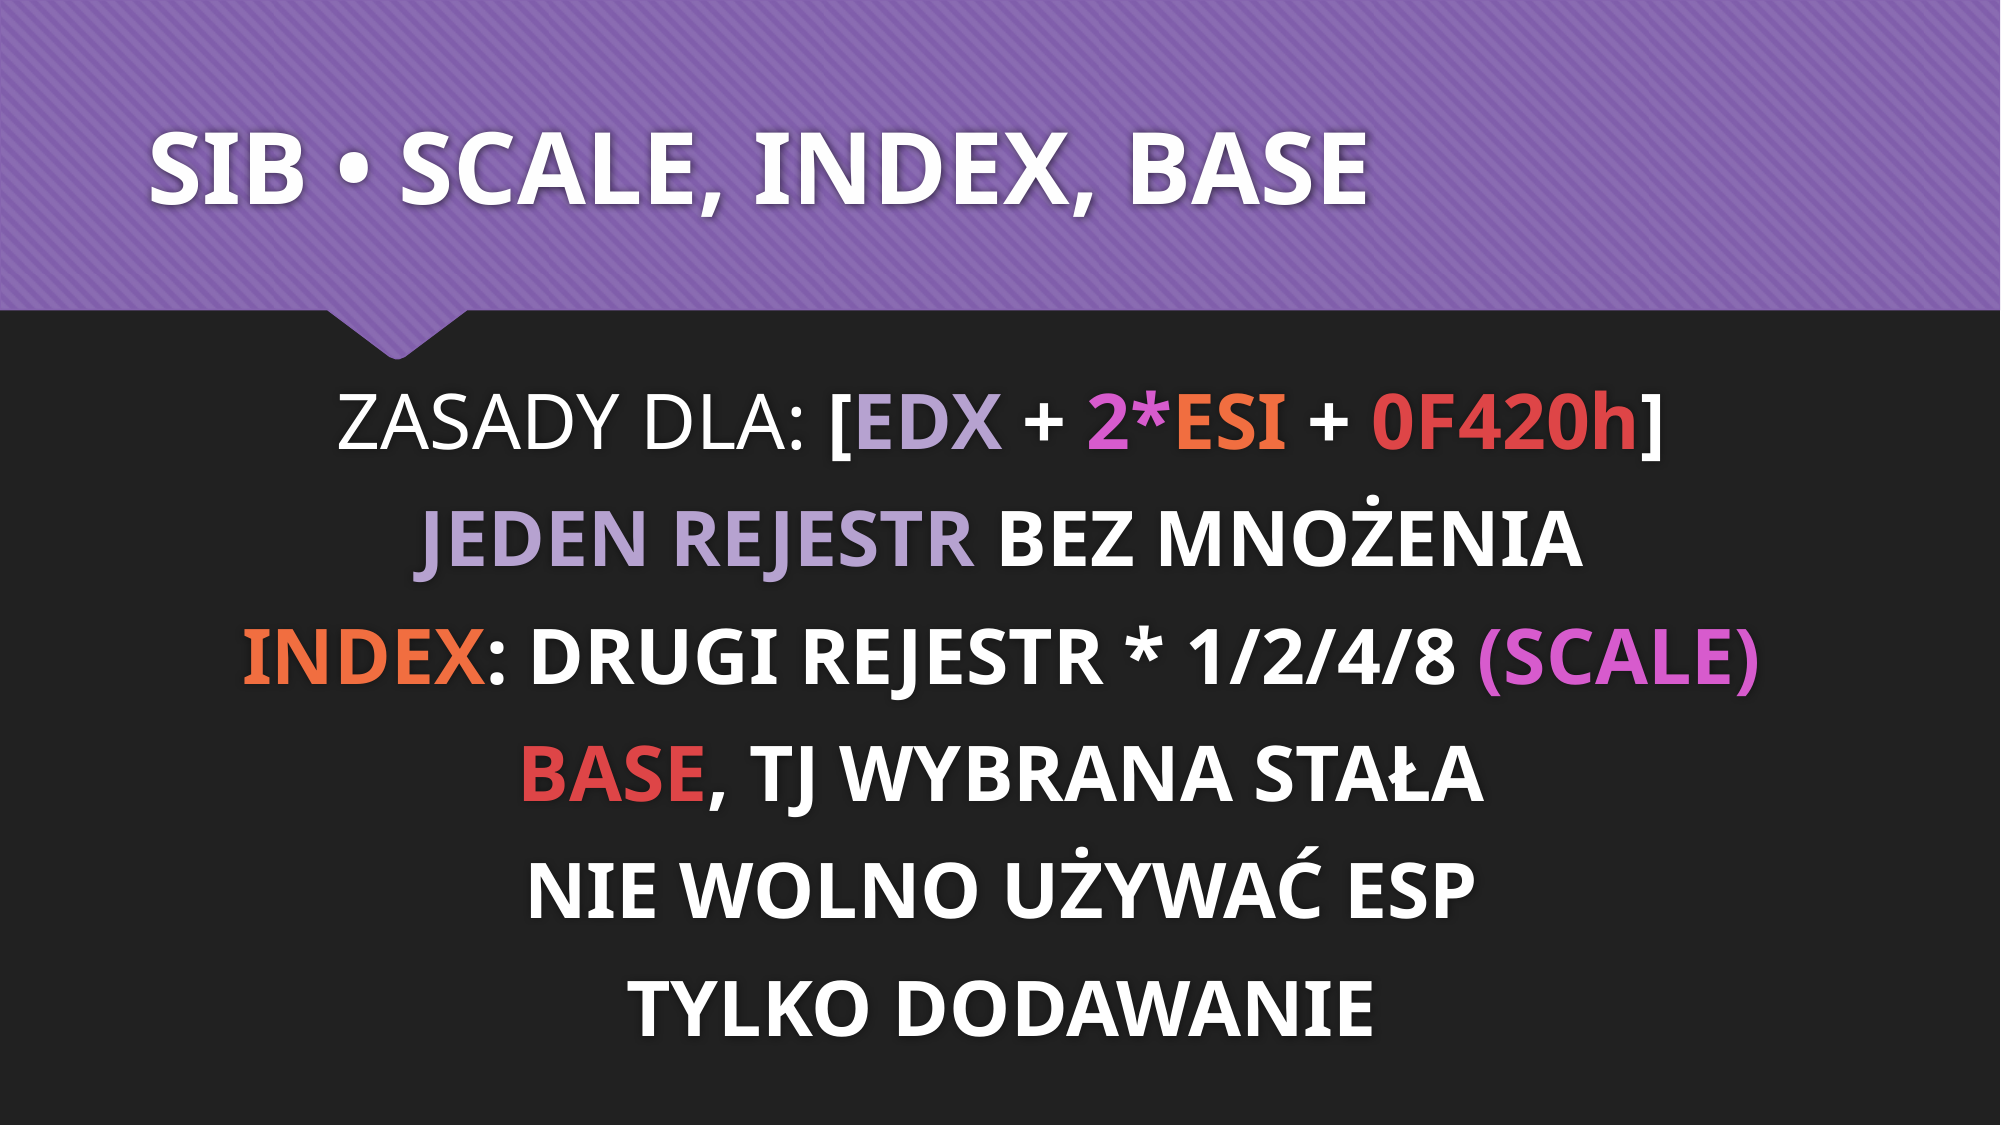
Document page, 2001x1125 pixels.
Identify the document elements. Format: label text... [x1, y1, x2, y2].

title SIB • SCALE, INDEX, BASE [132, 73, 1868, 233]
list ZASADY DLA: [EDX + 2*ESI + 0F420h] JEDEN REJESTR BEZ MNOŻENIA INDEX: DRUGI REJESTR * 1/2/4/8 (SCALE) BASE, TJ WYBRANA STAŁA NIE WOLNO UŻYWAĆ ESP TYLKO DODAWANIE [84, 364, 1919, 1060]
